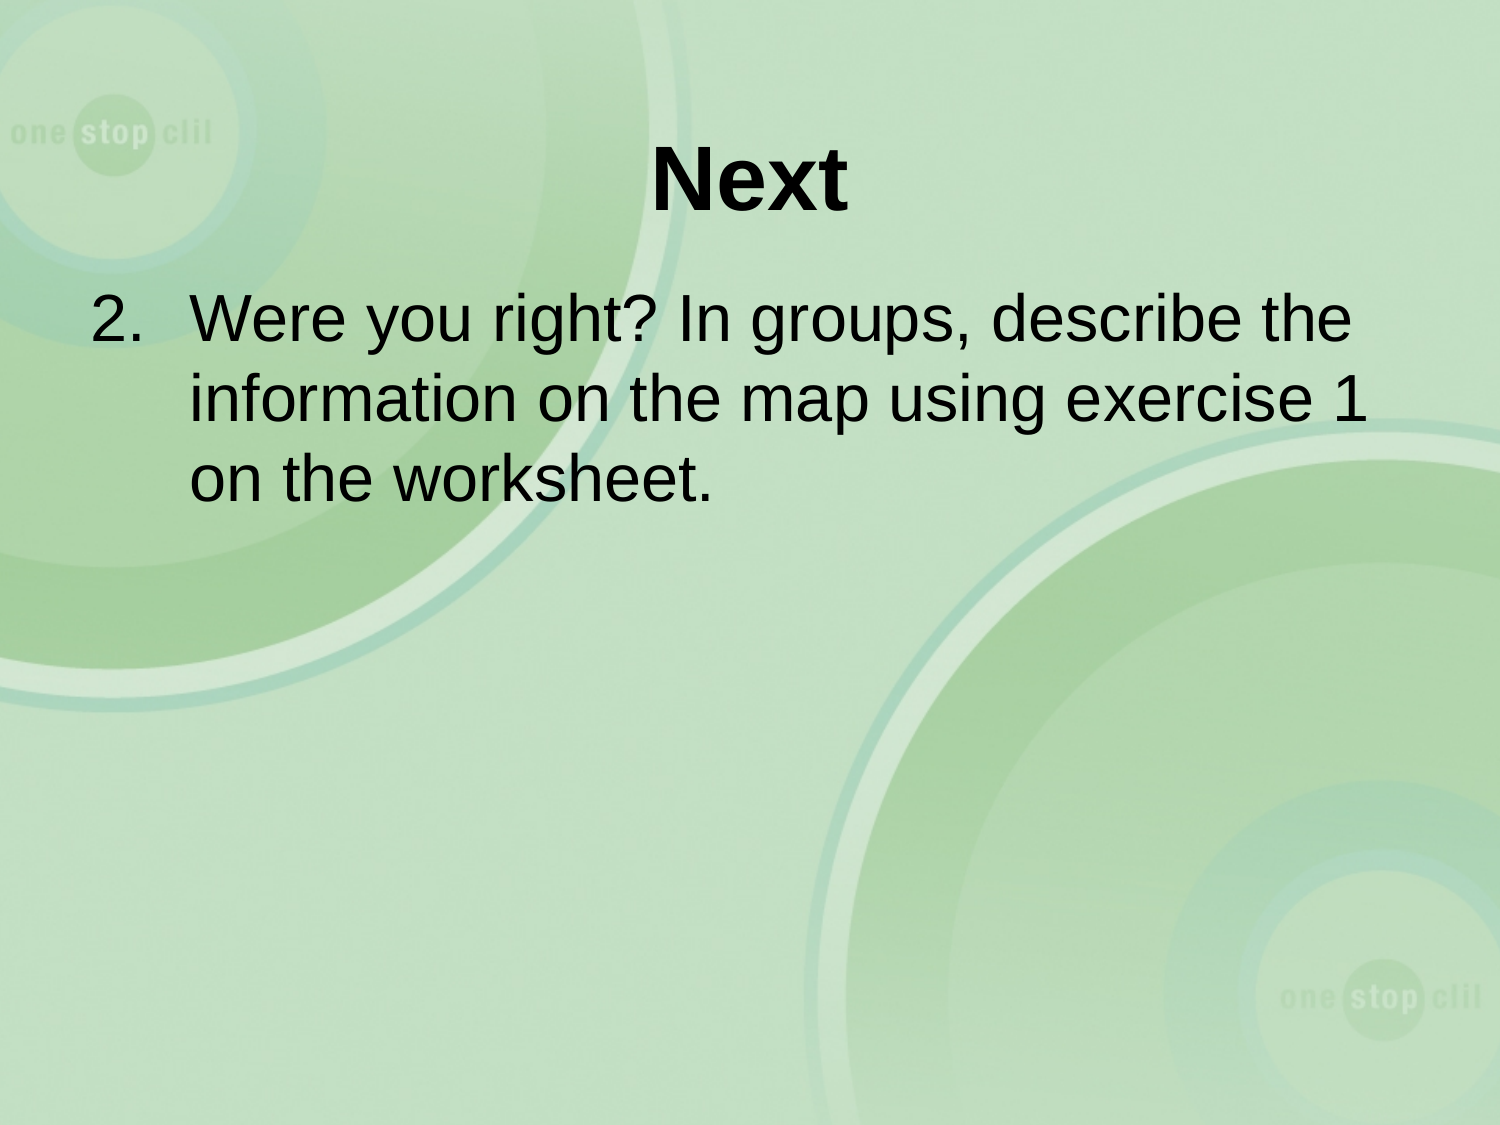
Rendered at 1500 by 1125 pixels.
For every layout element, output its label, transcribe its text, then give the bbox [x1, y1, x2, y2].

title Next [75, 79, 1425, 267]
picture [0, 0, 1500, 1125]
list Were you right? In groups, describe the information on the map using exercise 1 on the worksheet. [75, 267, 1425, 1010]
